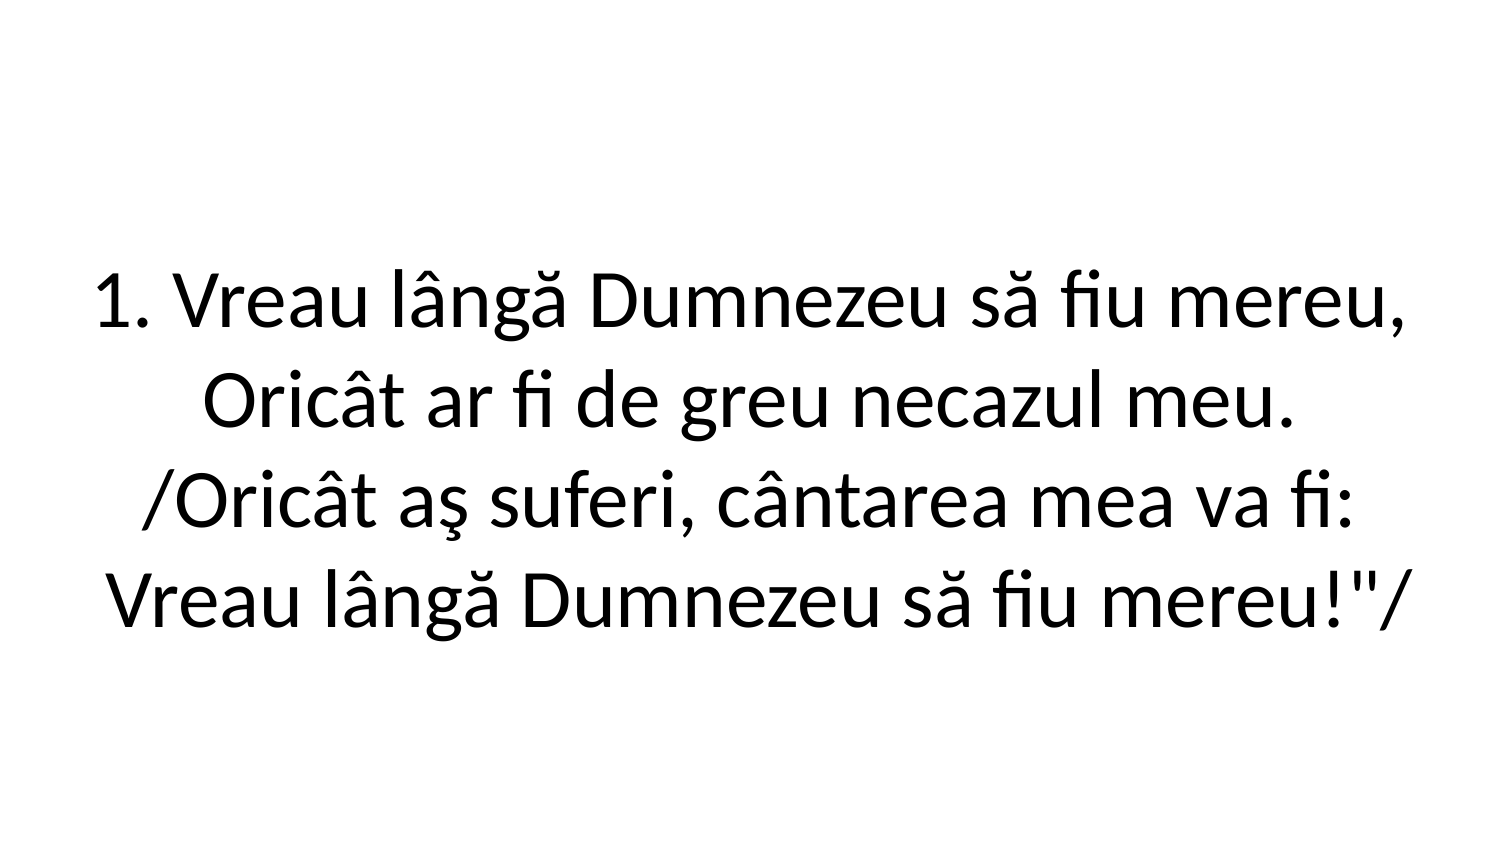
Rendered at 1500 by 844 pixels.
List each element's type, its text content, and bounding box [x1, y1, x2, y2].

text_box 1. Vreau lângă Dumnezeu să fiu mereu, Oricât ar fi de greu necazul meu. /Oricât aş suferi, cântarea mea va fi: Vreau lângă Dumnezeu să fiu mereu!"/ [71, 192, 1429, 652]
